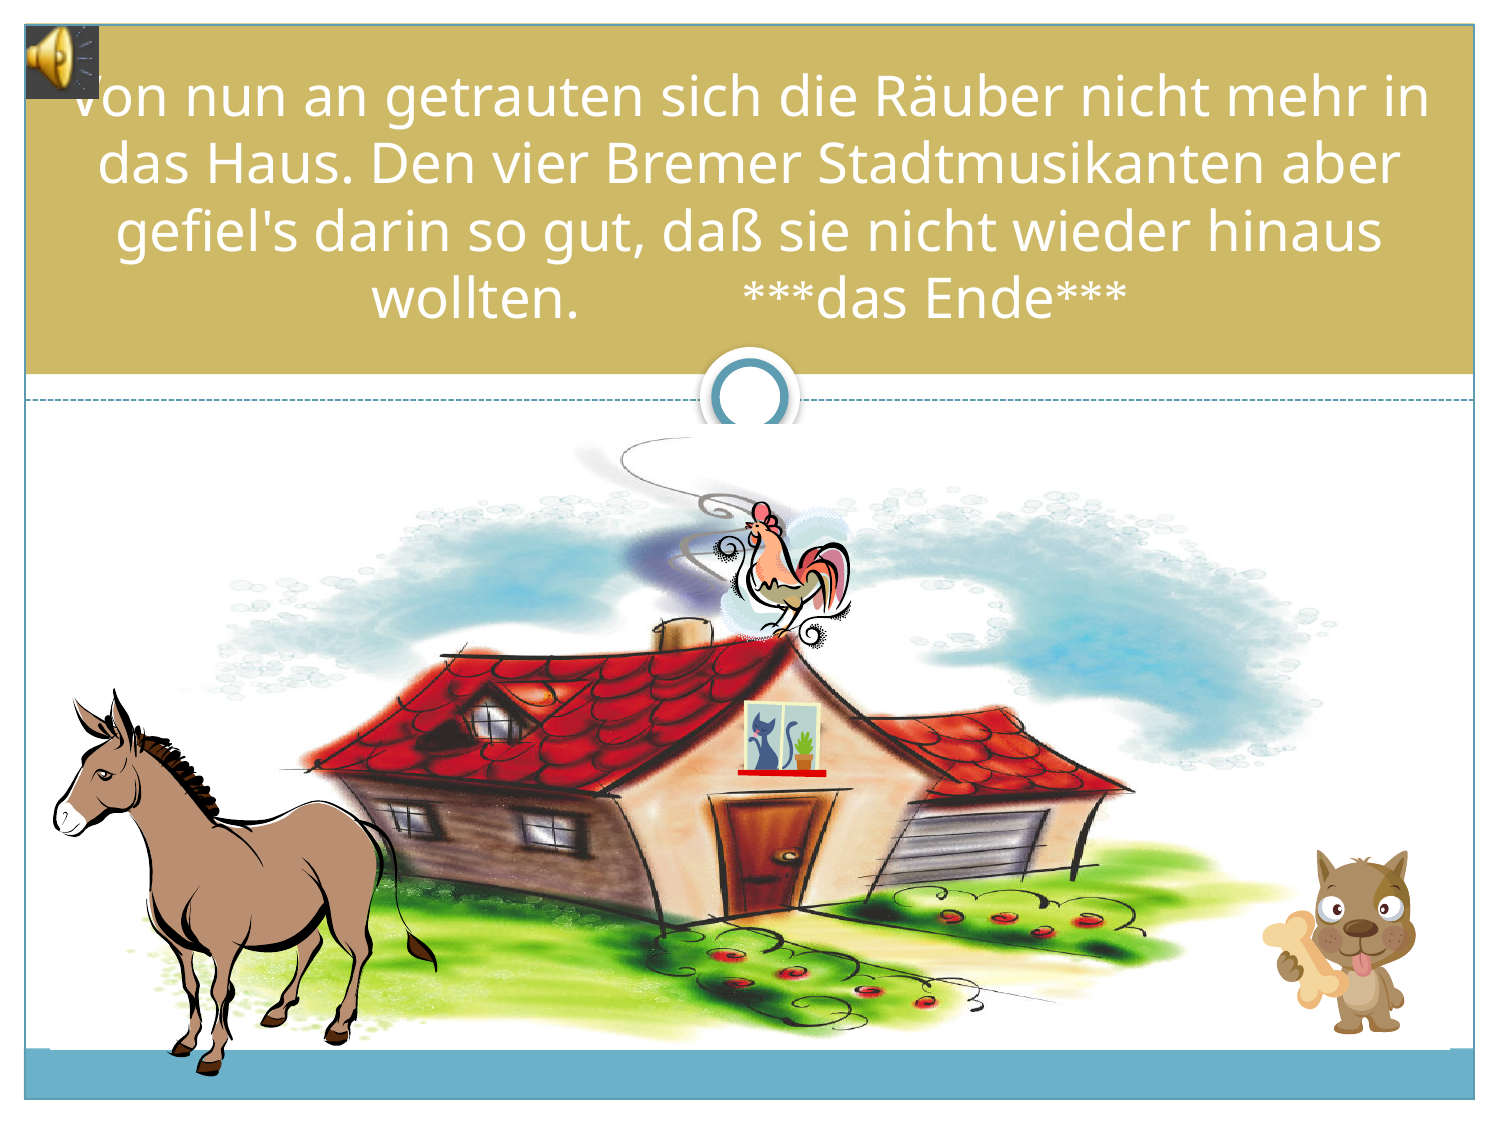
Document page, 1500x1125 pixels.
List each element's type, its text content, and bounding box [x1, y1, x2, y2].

title Von nun an getrauten sich die Räuber nicht mehr in das Haus. Den vier Bremer Stadtmusikanten aber gefiel's darin so gut, daß sie nicht wieder hinaus wollten. ***das Ende*** [50, 50, 1450, 338]
picture [49, 424, 1451, 1077]
picture [24, 24, 101, 101]
